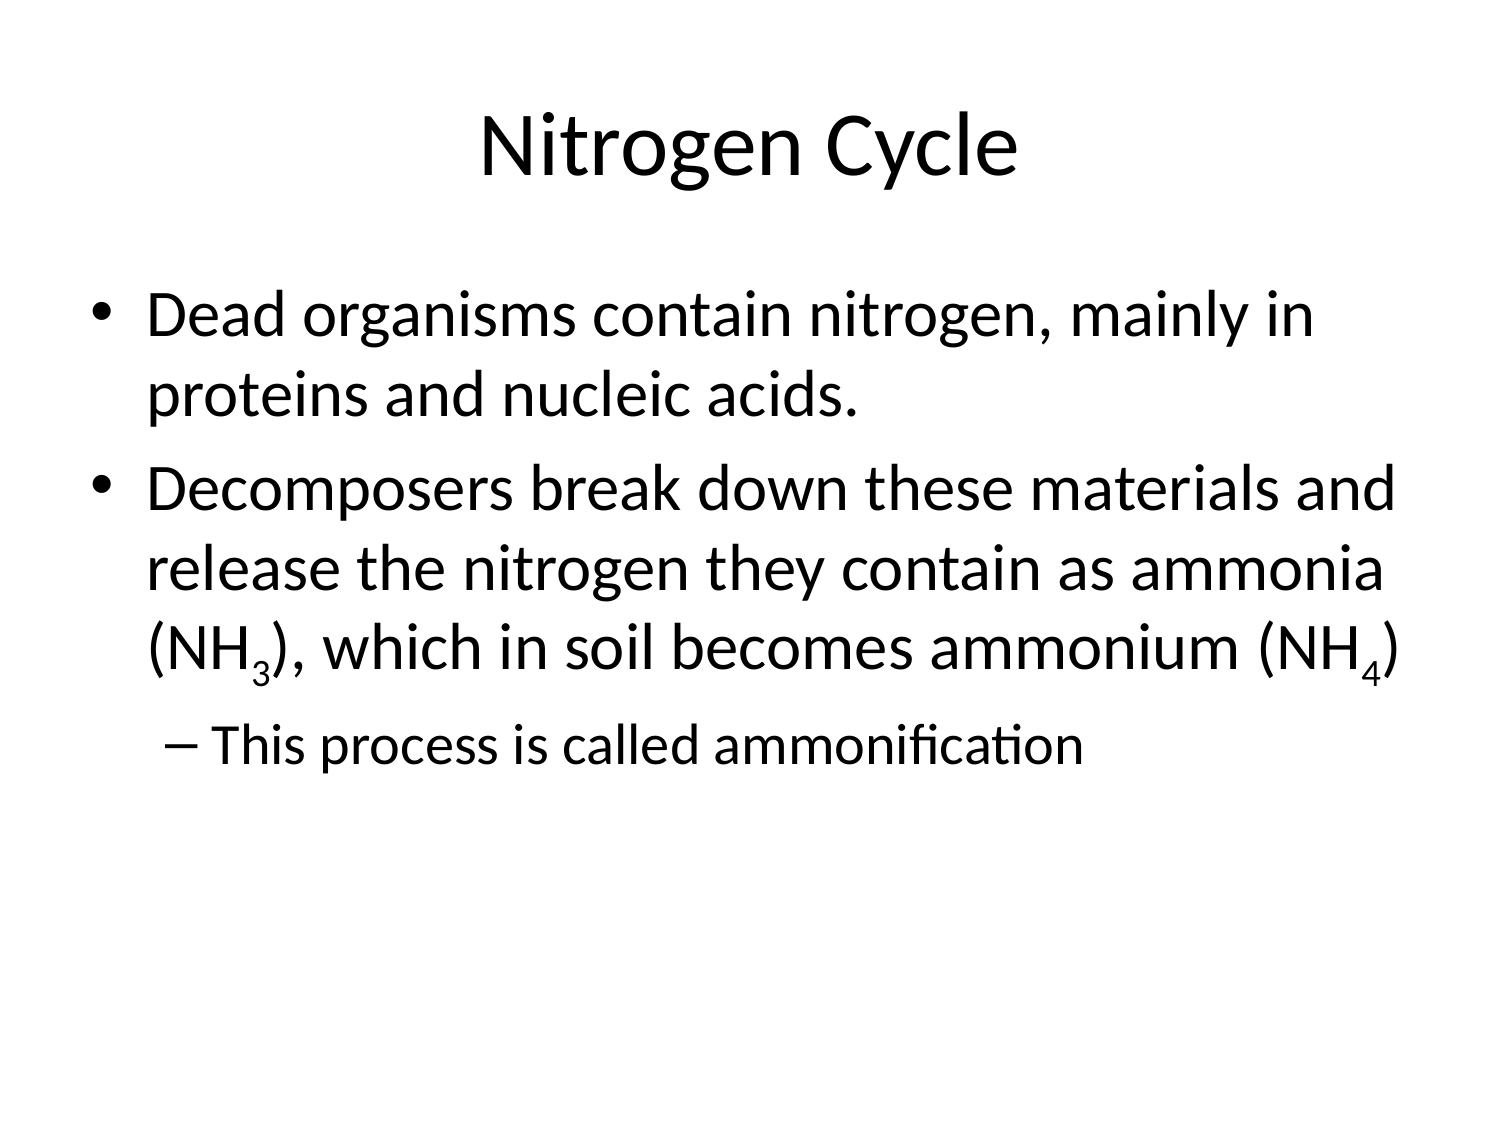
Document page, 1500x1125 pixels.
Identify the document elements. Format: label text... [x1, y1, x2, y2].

list Dead organisms contain nitrogen, mainly in proteins and nucleic acids. Decomposers break down these materials and release the nitrogen they contain as ammonia (NH3), which in soil becomes ammonium (NH4) This process is called ammonification [75, 262, 1425, 1005]
title Nitrogen Cycle [75, 45, 1425, 233]
